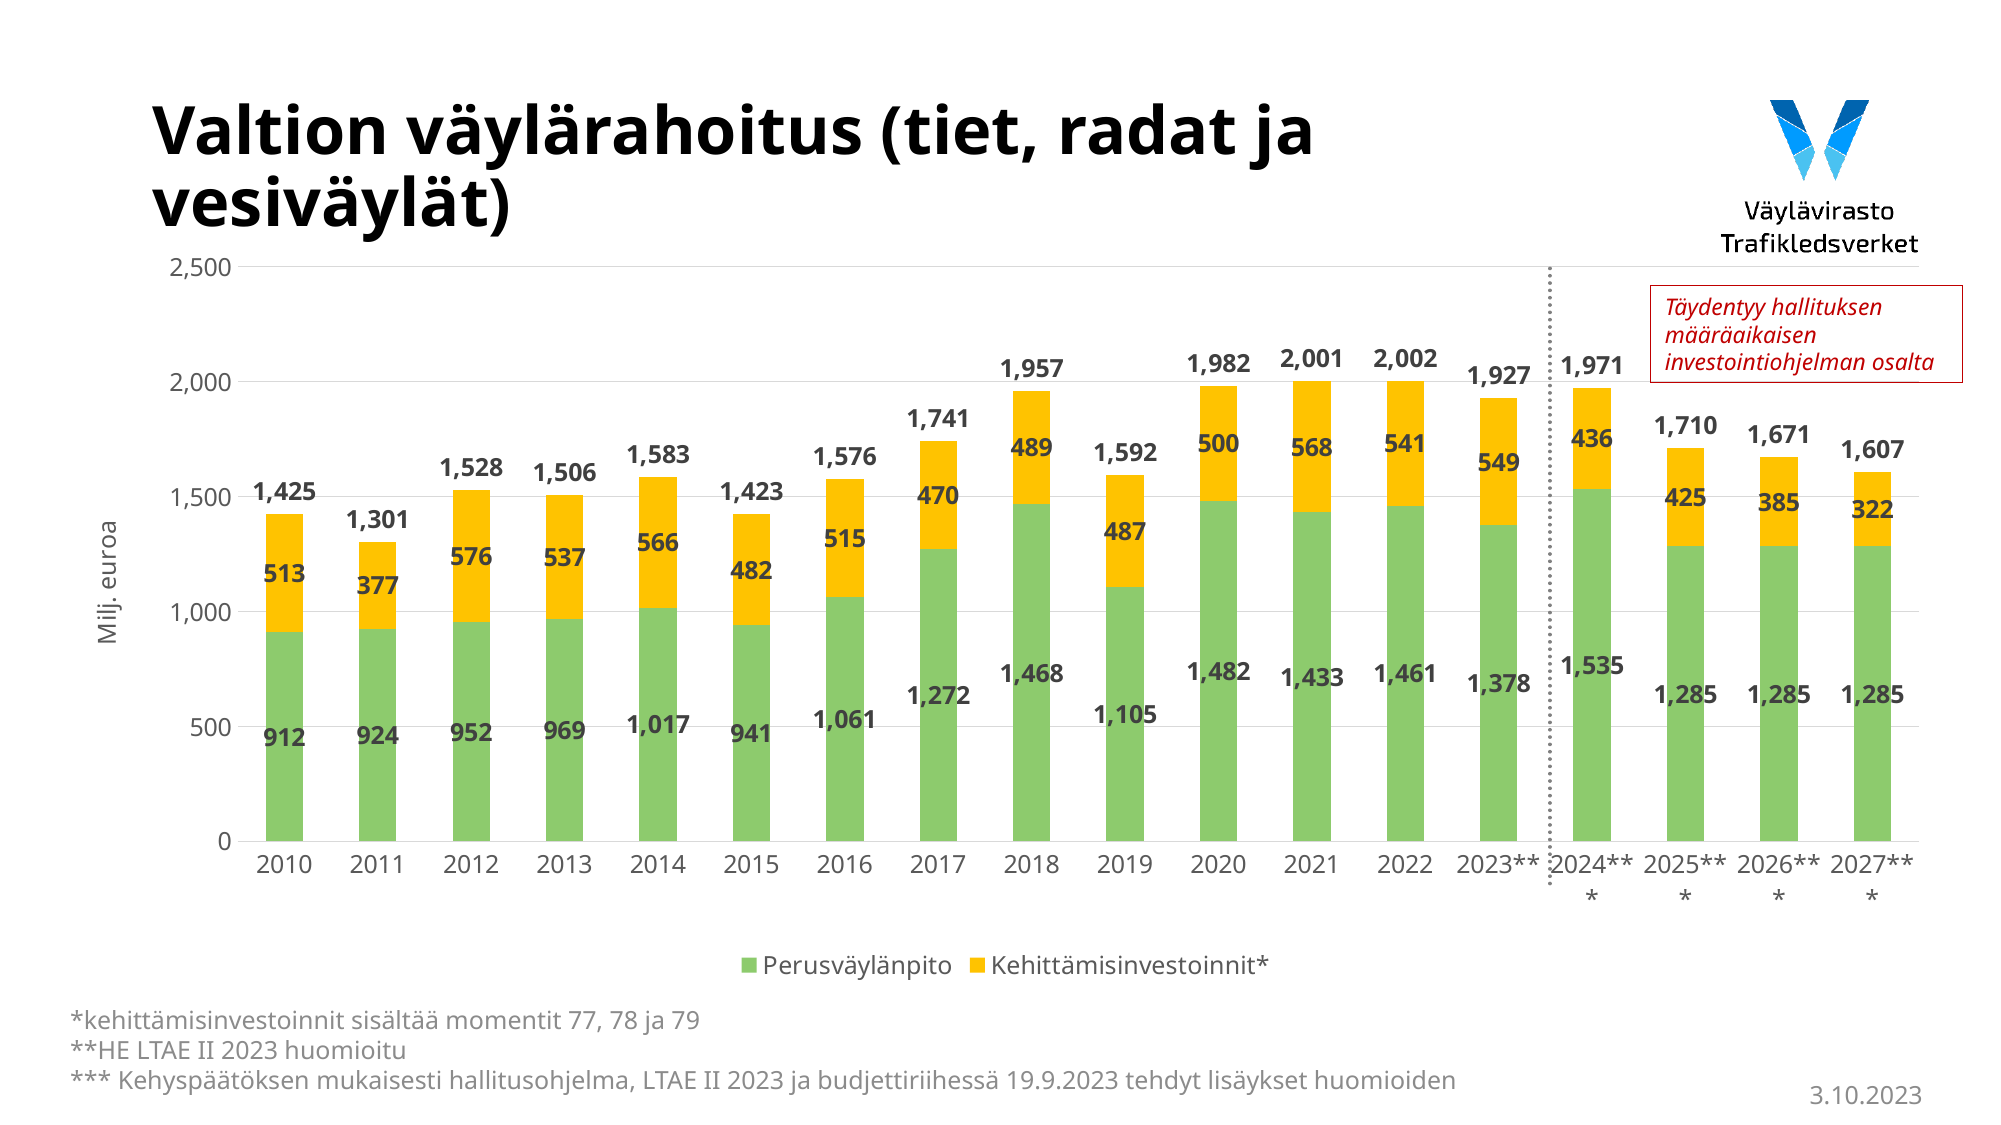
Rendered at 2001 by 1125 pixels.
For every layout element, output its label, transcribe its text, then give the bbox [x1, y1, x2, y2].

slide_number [1794, 1065, 2000, 1125]
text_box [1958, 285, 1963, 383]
picture [1682, 62, 1958, 234]
chart [55, 234, 1958, 989]
text_box *kehittämisinvestoinnit sisältää momentit 77, 78 ja 79 **HE LTAE II 2023 huomioitu *** Kehyspäätöksen mukaisesti hallitusohjelma, LTAE II 2023 ja budjettiriihessä 19.9.2023 tehdyt lisäykset huomioiden [55, 994, 1749, 1105]
title Valtion väylärahoitus (tiet, radat ja vesiväylät) [137, 59, 1555, 234]
